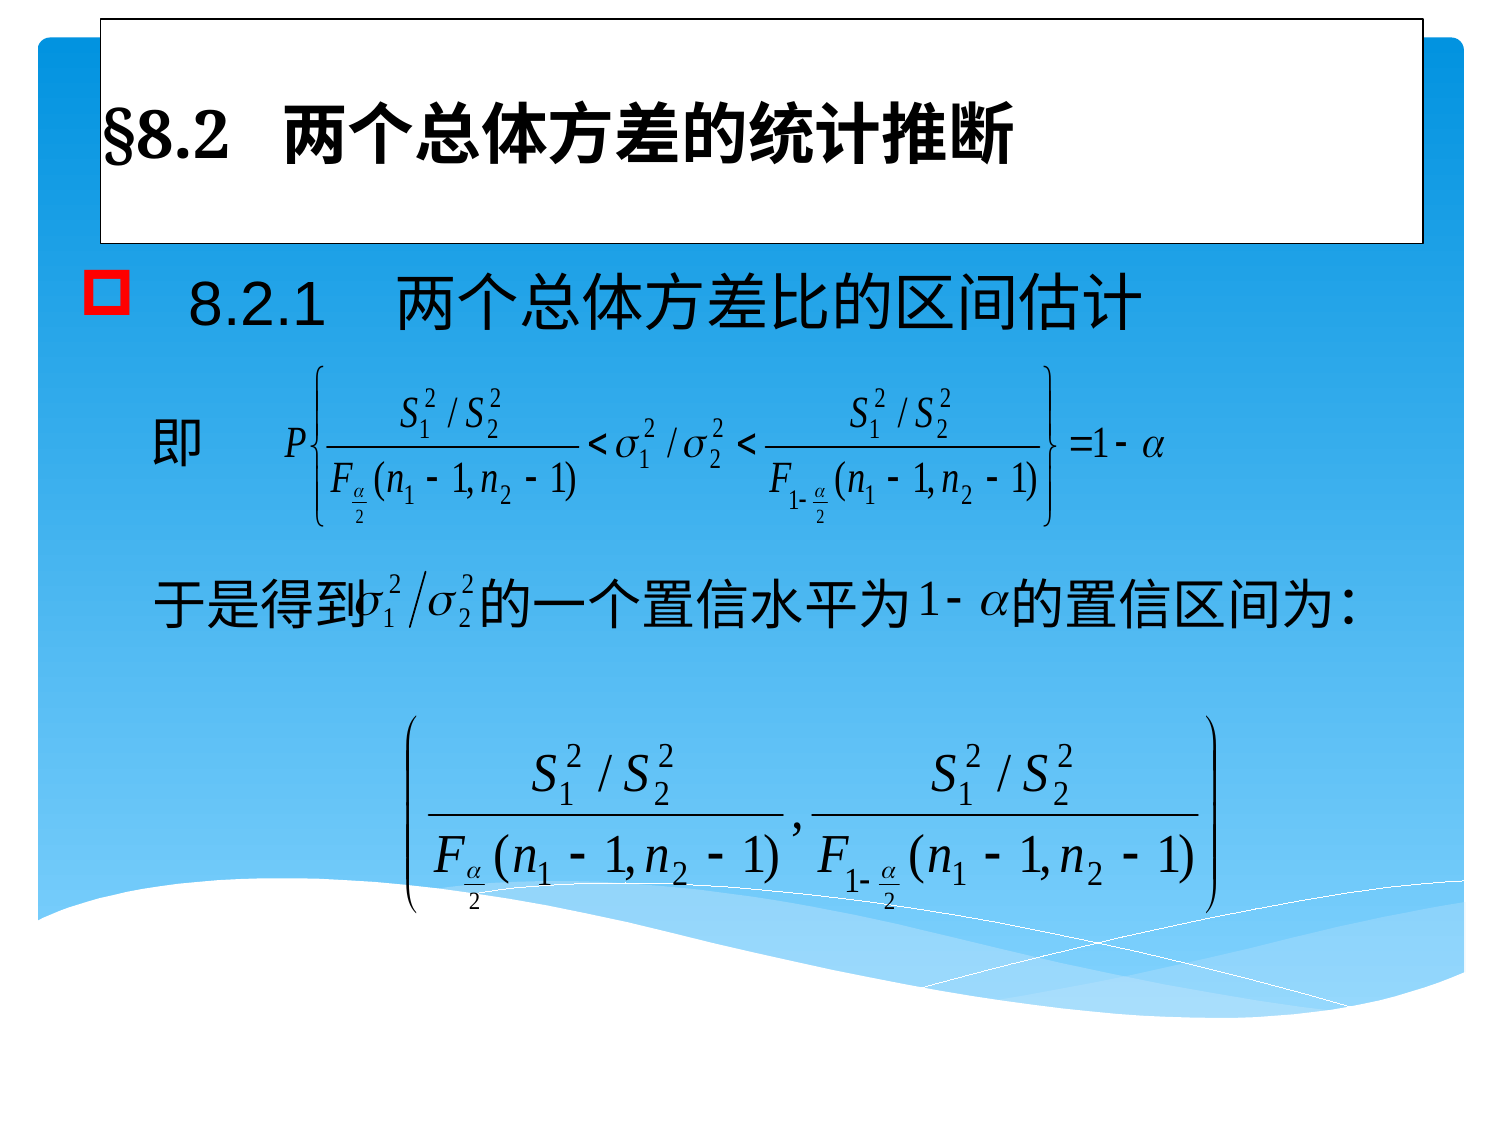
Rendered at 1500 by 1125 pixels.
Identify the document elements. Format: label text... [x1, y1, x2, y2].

text_box 于是得到 的一个置信水平为 的置信区间为： [488, 562, 1436, 636]
title §8.2 两个总体方差的统计推断 [100, 19, 1424, 244]
text_box 8.2.1 两个总体方差比的区间估计 [64, 255, 1423, 362]
text_box 于是得到 的一个置信水平为 的置信区间为： [99, 562, 347, 636]
text_box 即 [97, 401, 271, 474]
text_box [349, 562, 487, 636]
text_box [395, 703, 1235, 929]
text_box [915, 568, 1022, 629]
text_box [277, 356, 1176, 540]
